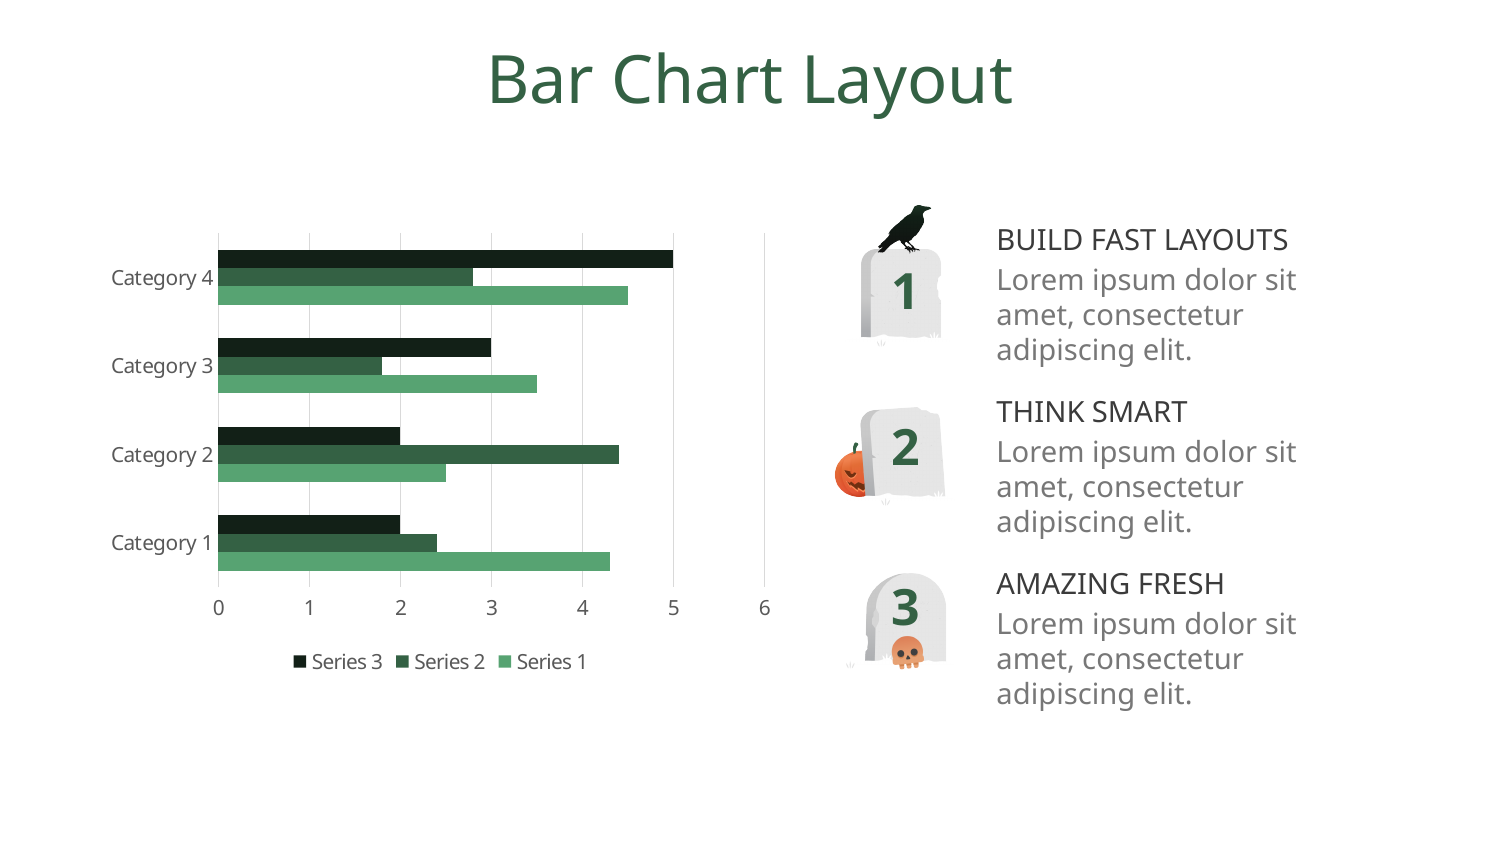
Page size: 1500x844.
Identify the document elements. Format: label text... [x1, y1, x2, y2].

picture [842, 534, 955, 676]
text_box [981, 213, 1398, 341]
text_box Bar Chart Layout [471, 29, 1029, 125]
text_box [981, 385, 1398, 513]
chart [96, 223, 784, 682]
picture [826, 367, 962, 510]
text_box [981, 557, 1398, 685]
picture [842, 204, 958, 347]
